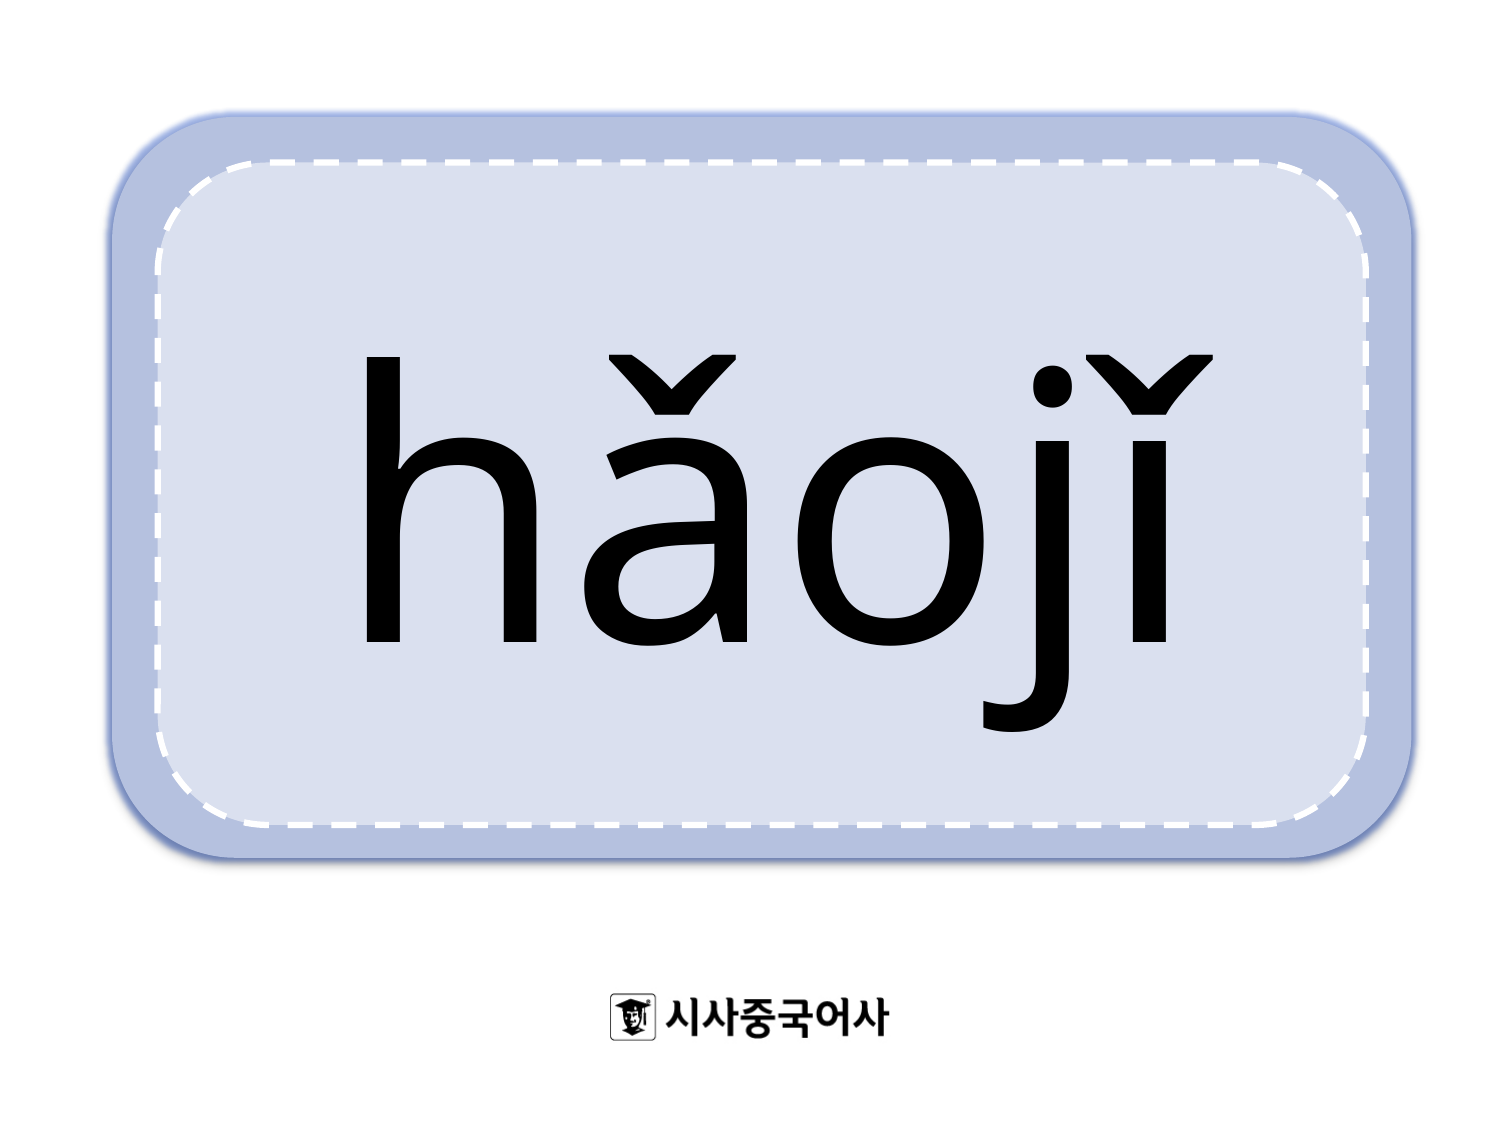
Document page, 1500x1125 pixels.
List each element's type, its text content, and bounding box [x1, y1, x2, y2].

picture [602, 987, 898, 1047]
text_box hǎojǐ [162, 160, 1371, 824]
